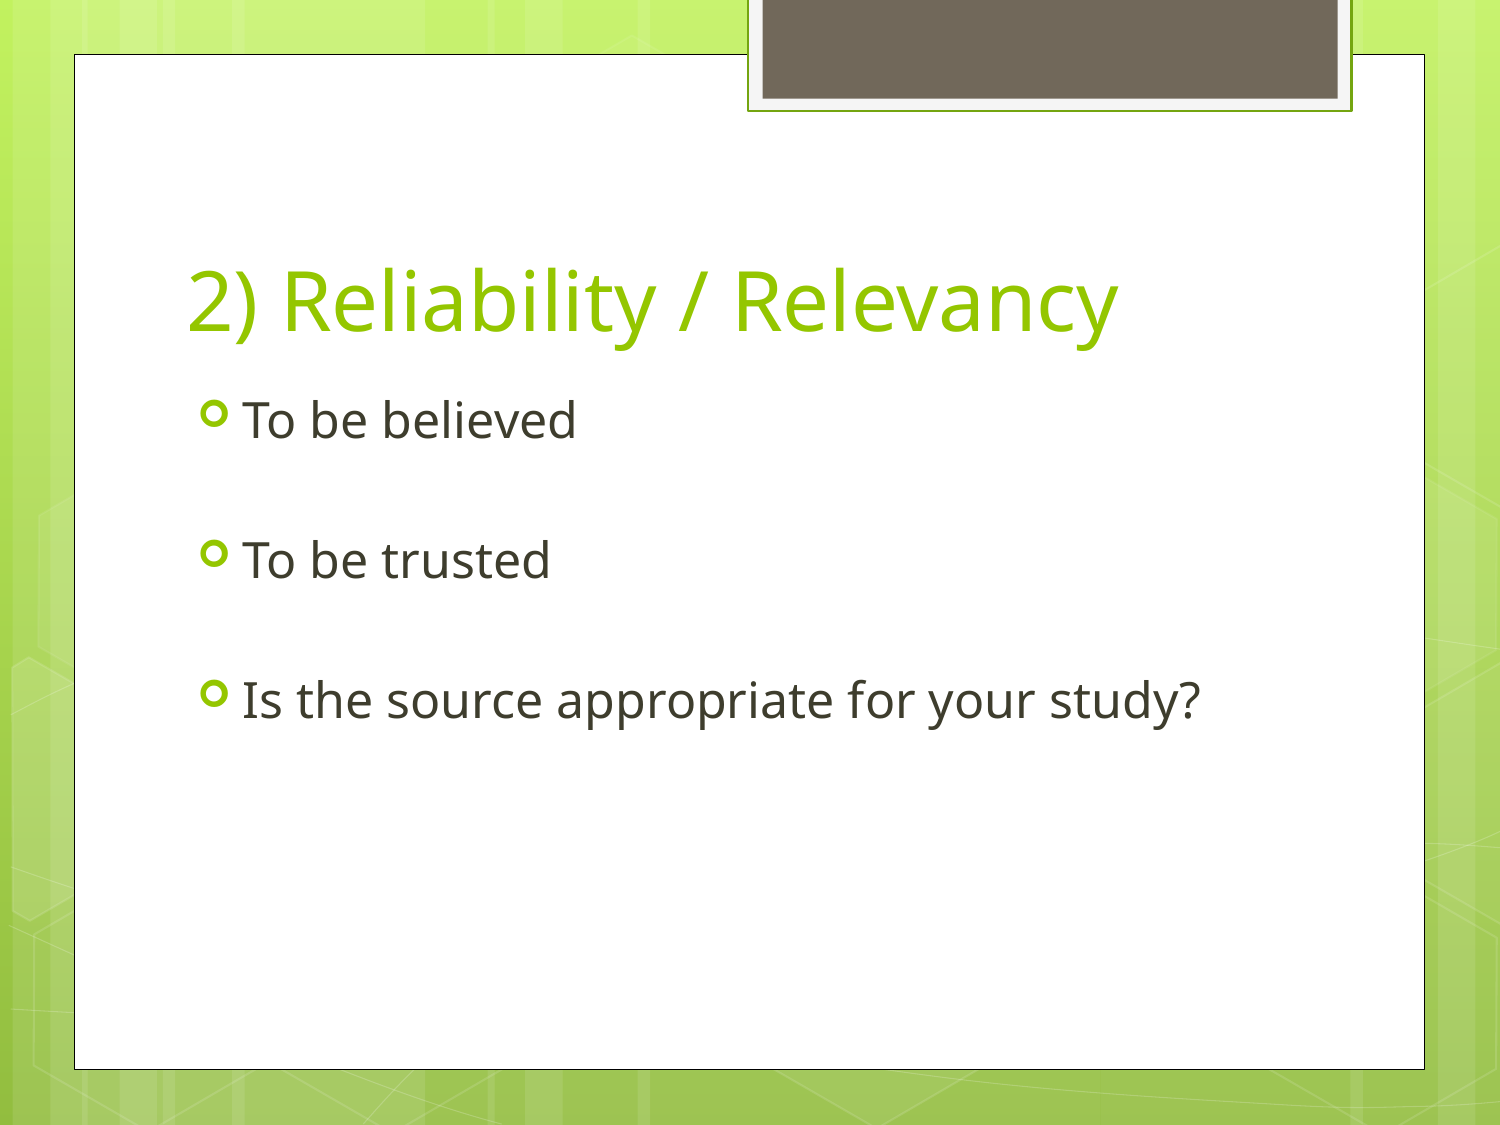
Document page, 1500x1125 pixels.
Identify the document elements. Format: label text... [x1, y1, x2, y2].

list To be believed To be trusted Is the source appropriate for your study? [171, 381, 1283, 957]
title 2) Reliability / Relevancy [171, 168, 1324, 357]
